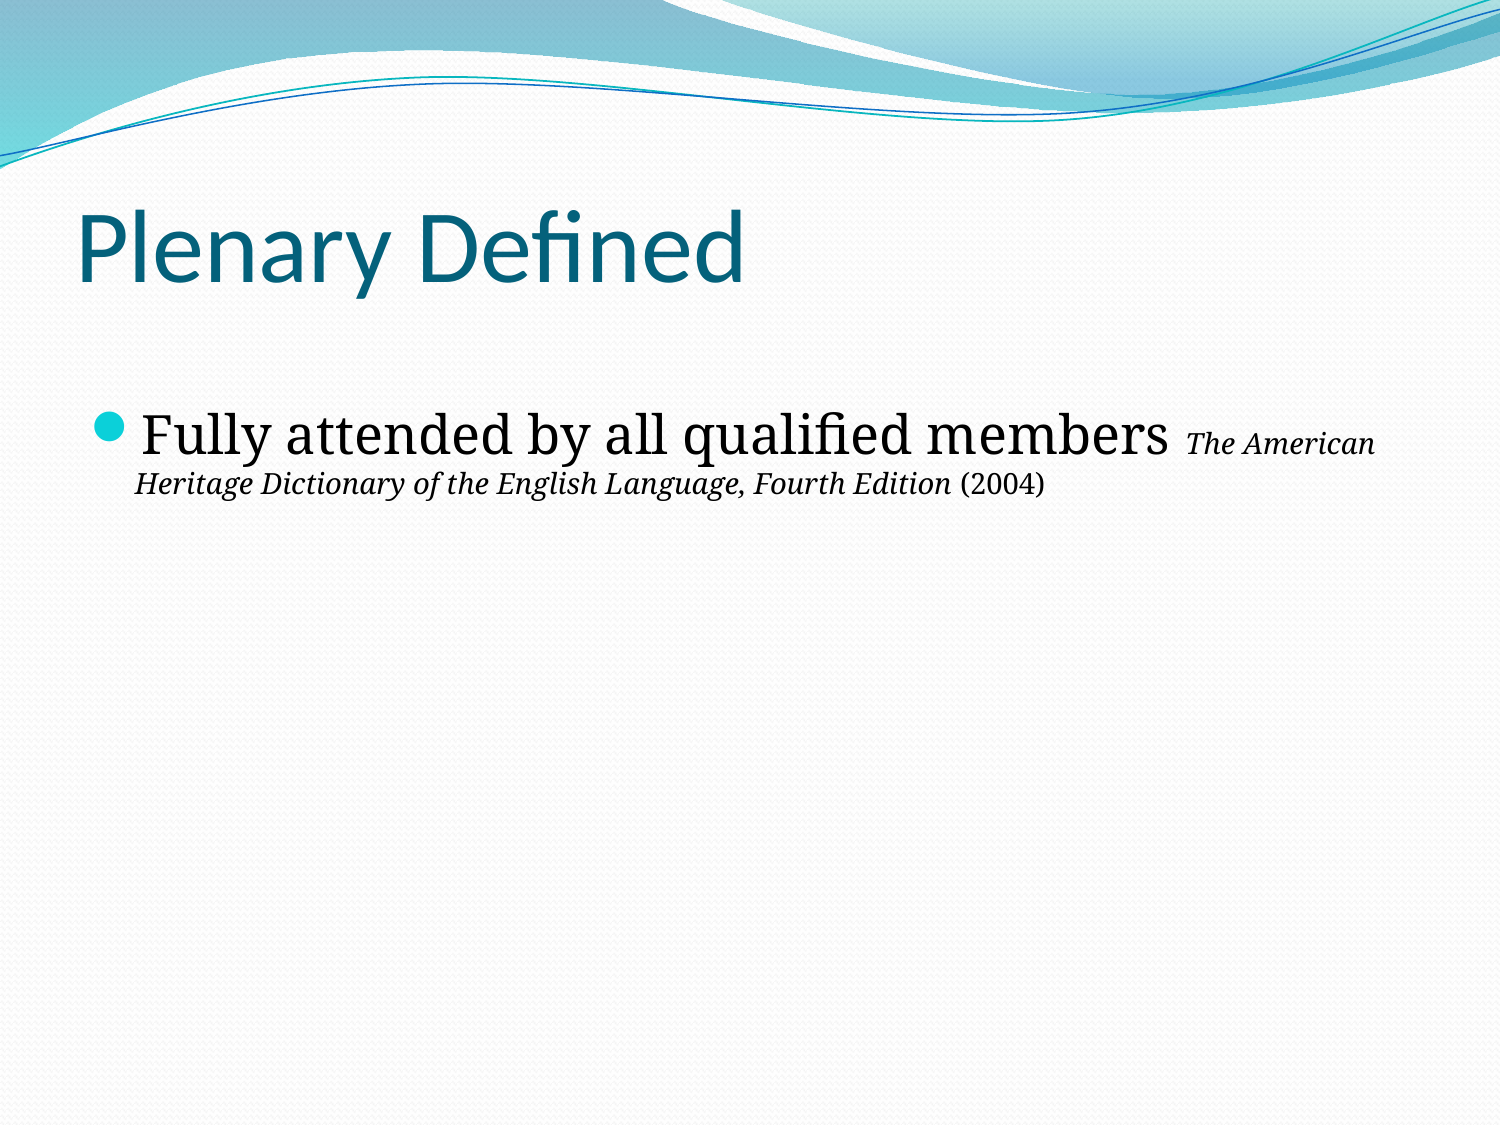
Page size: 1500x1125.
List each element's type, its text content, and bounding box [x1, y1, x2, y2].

title Plenary Defined [74, 115, 1426, 304]
list Fully attended by all qualified members The American Heritage Dictionary of the English Language, Fourth Edition (2004) [74, 317, 1426, 1038]
